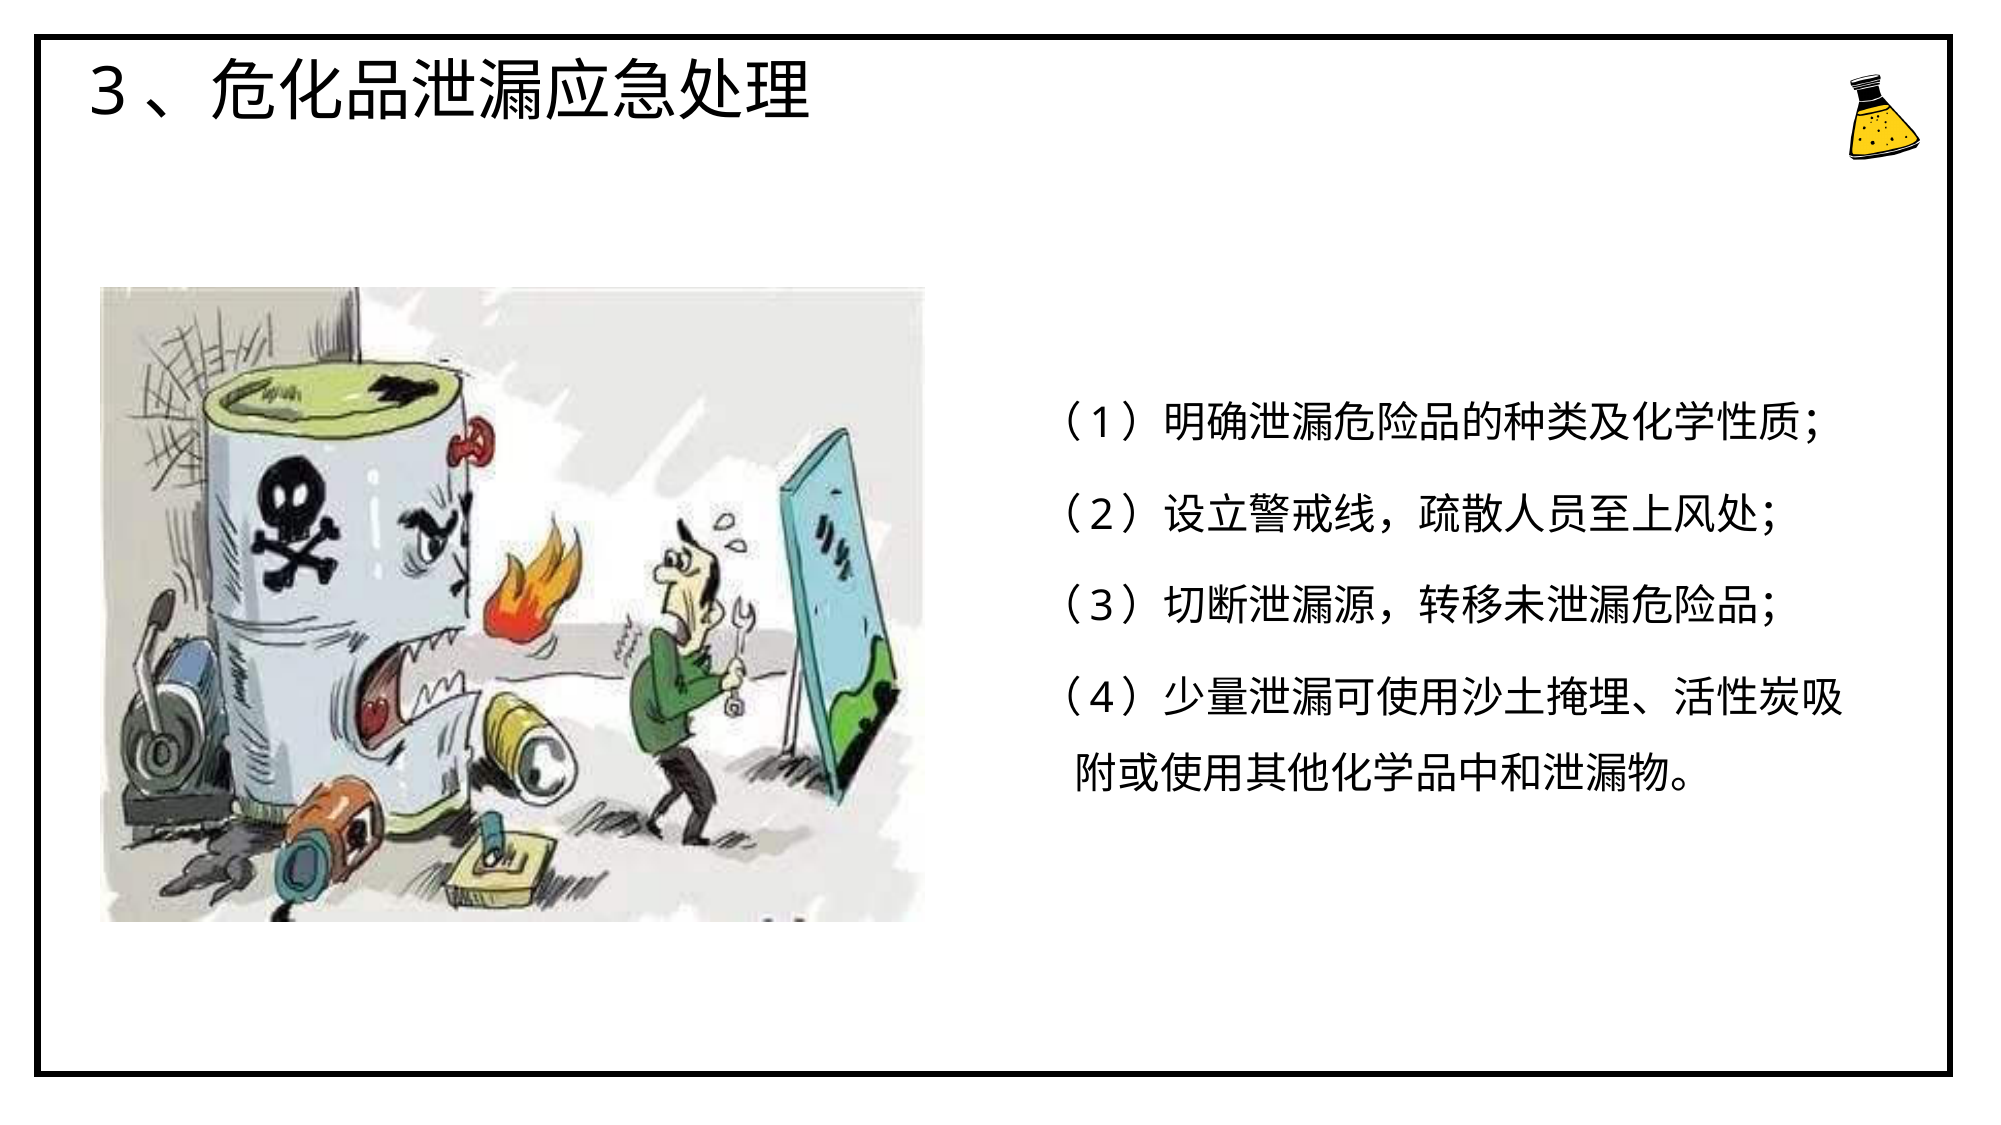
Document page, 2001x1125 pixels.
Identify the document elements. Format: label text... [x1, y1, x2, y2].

picture [99, 287, 925, 922]
title 3、危化品泄漏应急处理 [75, 50, 1476, 238]
list （1）明确泄漏危险品的种类及化学性质； （2）设立警戒线，疏散人员至上风处； （3）切断泄漏源，转移未泄漏危险品； （4）少量泄漏可使用沙土掩埋、活性炭吸附或使用其他化学品中和泄漏物。 [1025, 362, 1900, 813]
picture [1849, 74, 1920, 160]
